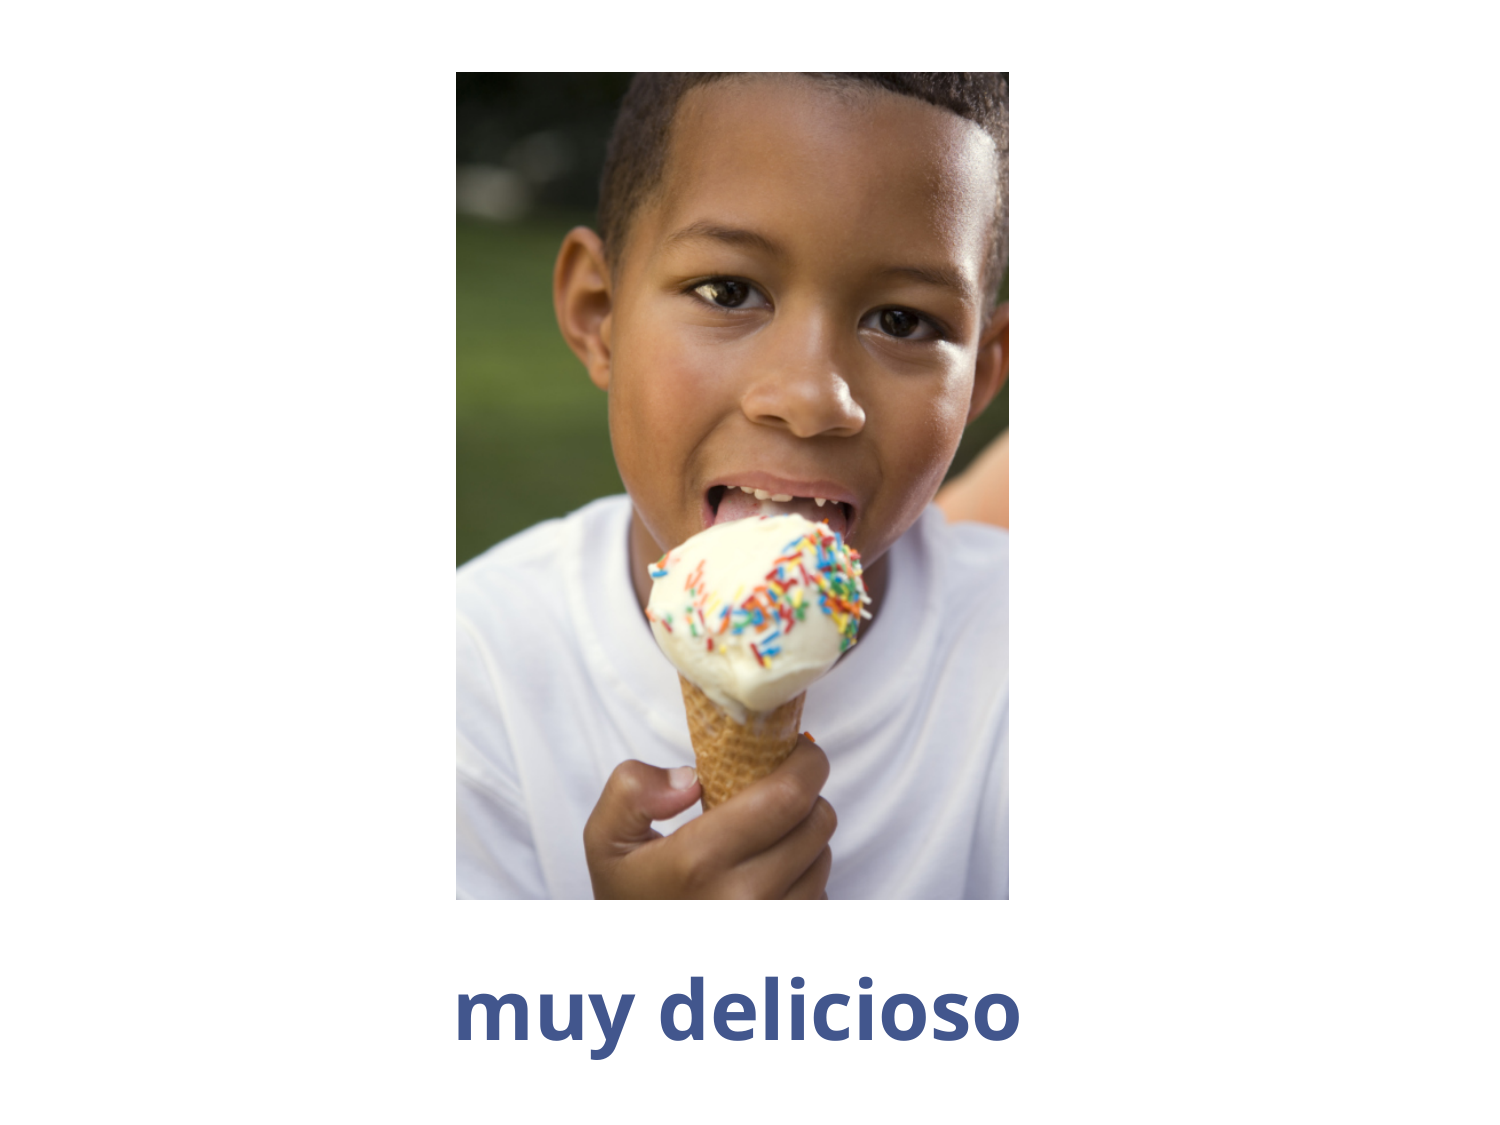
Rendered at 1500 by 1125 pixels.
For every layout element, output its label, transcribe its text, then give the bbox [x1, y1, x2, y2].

list muy delicioso [437, 950, 1125, 1075]
picture [456, 72, 1009, 901]
